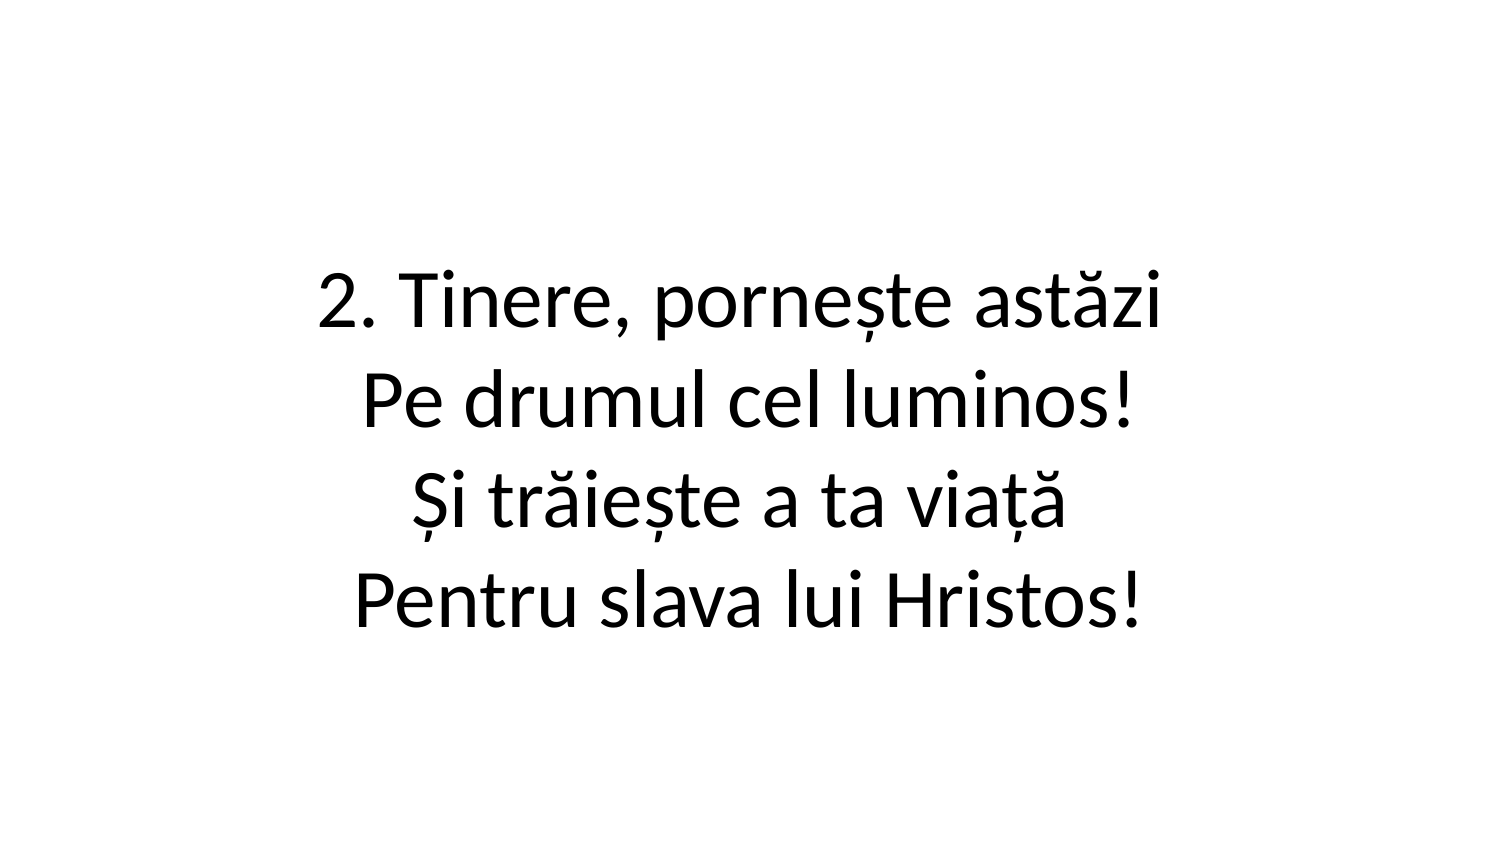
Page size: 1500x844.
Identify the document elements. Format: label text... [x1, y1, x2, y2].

text_box 2. Tinere, pornește astăzi Pe drumul cel luminos! Și trăiește a ta viață Pentru slava lui Hristos! [302, 192, 1198, 652]
